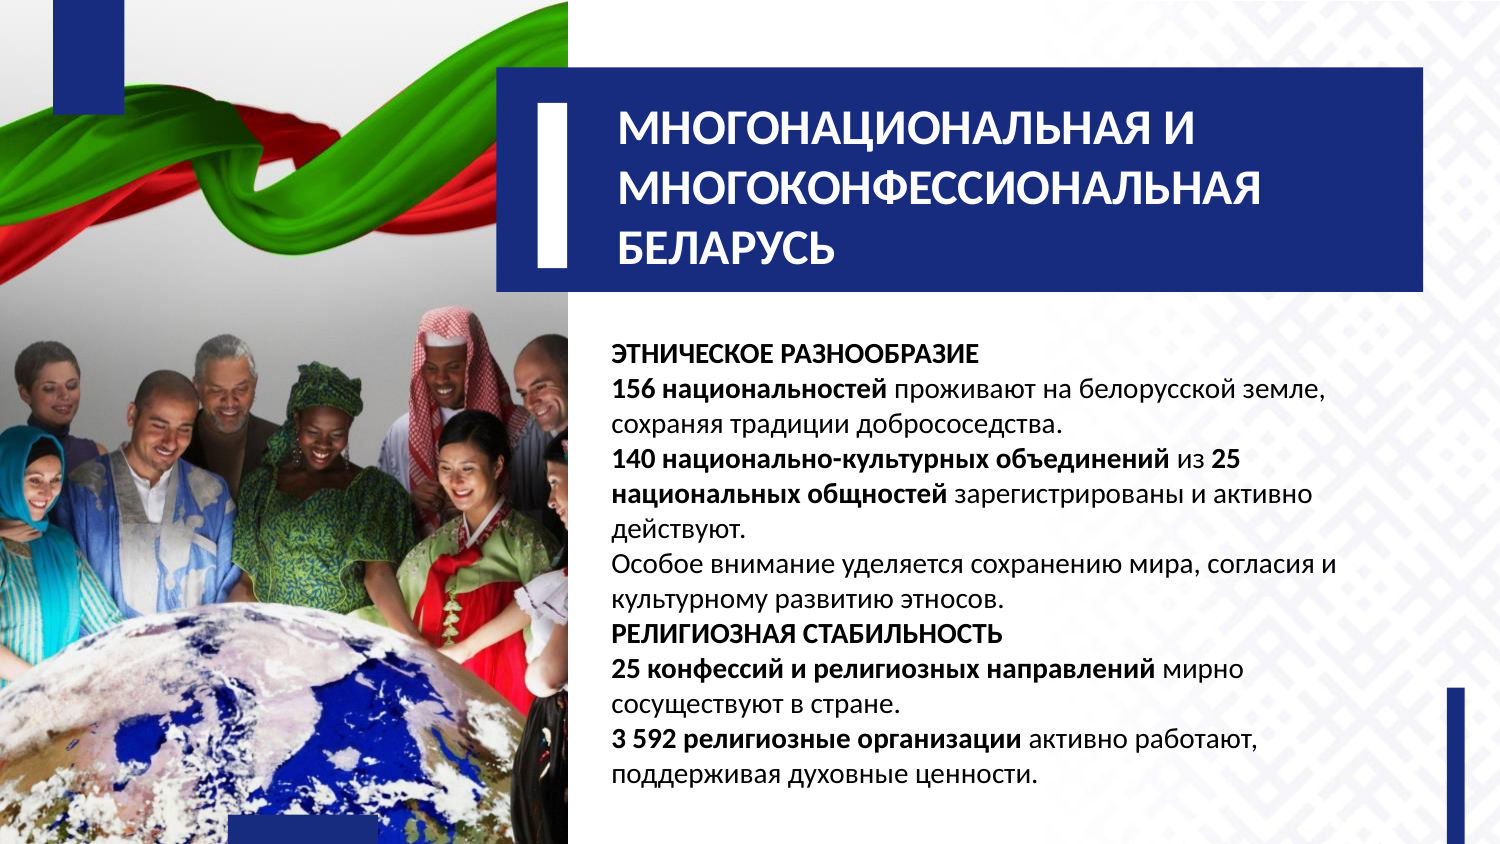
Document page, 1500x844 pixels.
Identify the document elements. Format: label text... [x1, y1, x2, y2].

text_box [571, 65, 884, 294]
picture [0, 0, 568, 844]
text_box МНОГОНАЦИОНАЛЬНАЯ И МНОГОКОНФЕССИОНАЛЬНАЯ БЕЛАРУСЬ [602, 87, 884, 282]
text_box ЭТНИЧЕСКОЕ РАЗНООБРАЗИЕ 156 национальностей проживают на белорусской земле, сохраняя традиции добрососедства. 140 национально-культурных объединений из 25 национальных общностей зарегистрированы и активно действуют. Особое внимание уделяется сохранению мира, согласия и культурному развитию этносов. РЕЛИГИОЗНАЯ СТАБИЛЬНОСТЬ 25 конфессий и религиозных направлений мирно сосуществуют в стране. 3 592 религиозные организации активно работают, поддерживая духовные ценности. [596, 327, 884, 797]
picture [889, 0, 1500, 844]
